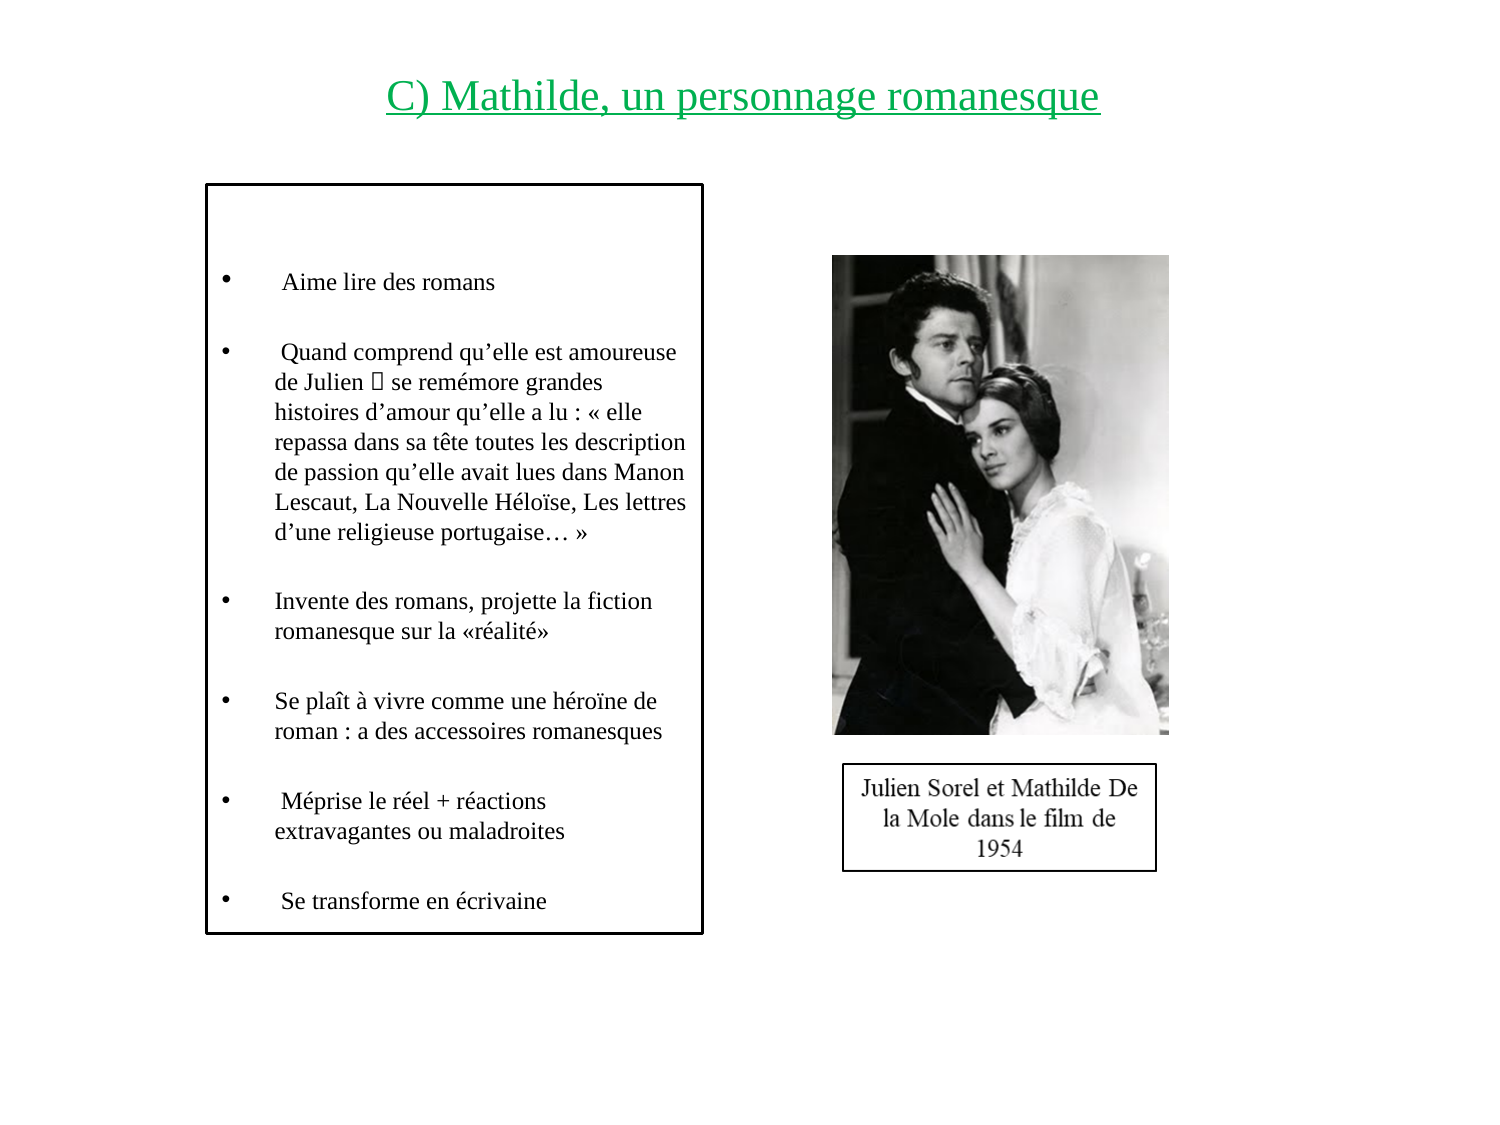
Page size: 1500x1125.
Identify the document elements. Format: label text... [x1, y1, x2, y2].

picture [842, 763, 1159, 878]
title C) Mathilde, un personnage romanesque [76, 30, 1427, 219]
list Aime lire des romans Quand comprend qu’elle est amoureuse de Julien  se remémore grandes histoires d’amour qu’elle a lu : « elle repassa dans sa tête toutes les description de passion qu’elle avait lues dans Manon Lescaut, La Nouvelle Héloïse, Les lettres d’une religieuse portugaise… » Invente des romans, projette la fiction romanesque sur la «réalité» Se plaît à vivre comme une héroïne de roman : a des accessoires romanesques Méprise le réel + réactions extravagantes ou maladroites Se transforme en écrivaine [206, 184, 703, 934]
picture [832, 255, 1169, 735]
